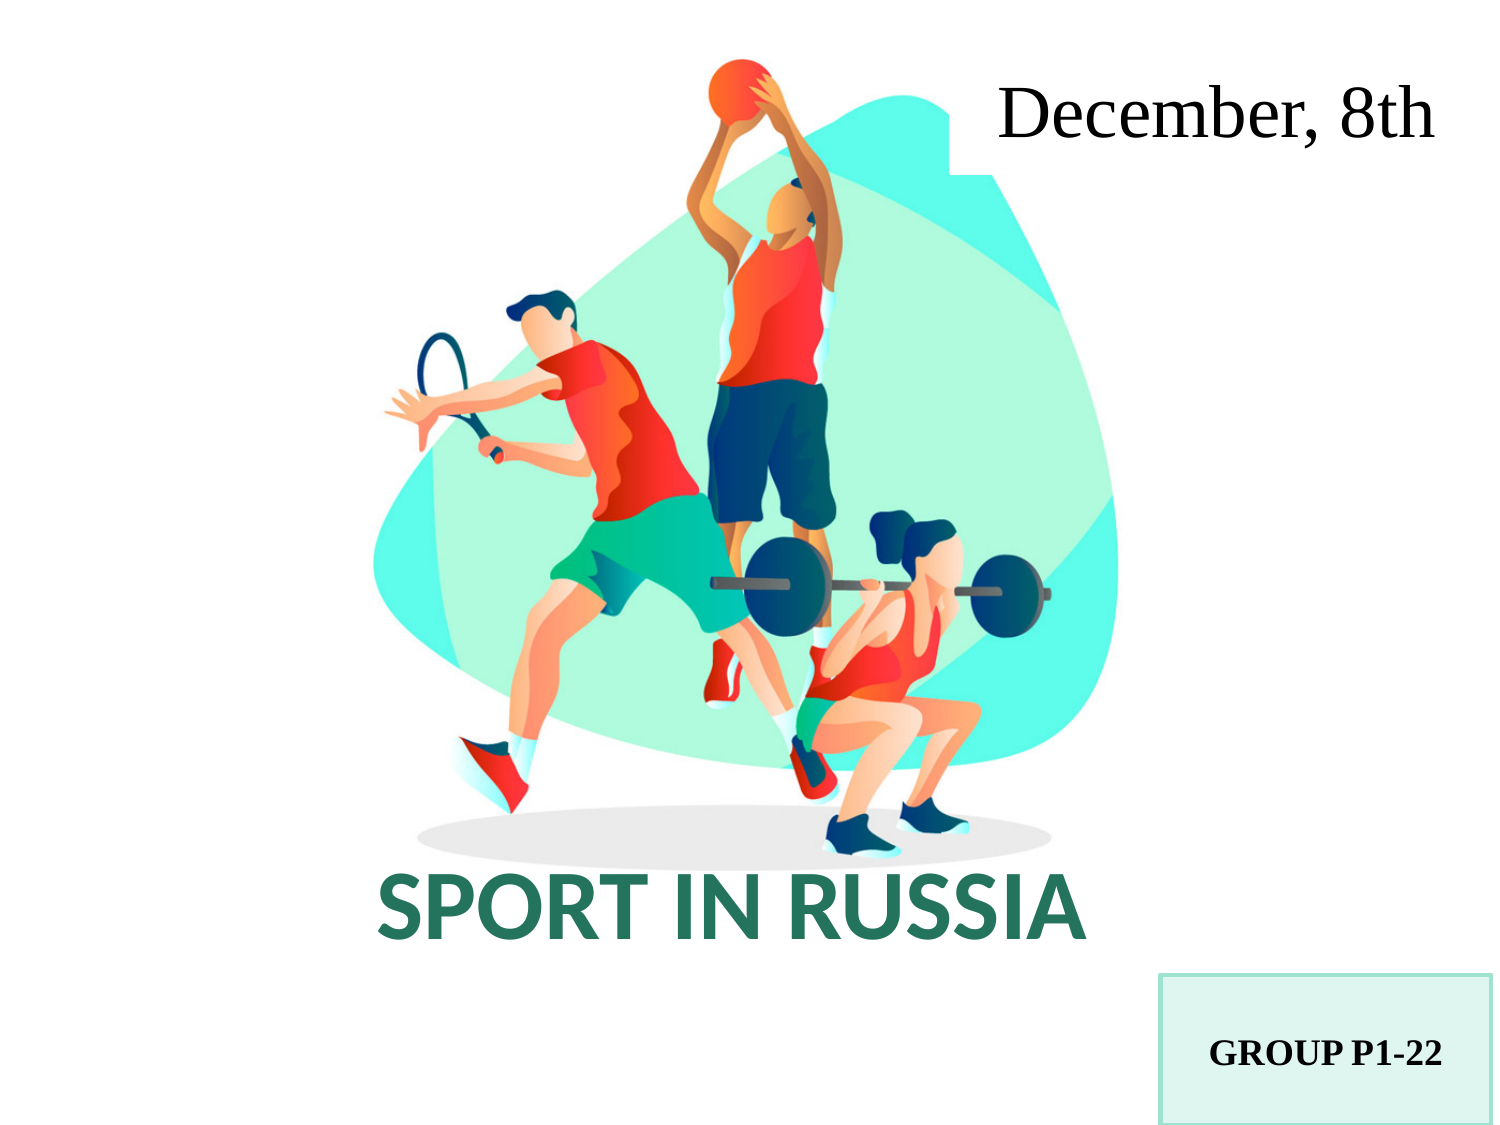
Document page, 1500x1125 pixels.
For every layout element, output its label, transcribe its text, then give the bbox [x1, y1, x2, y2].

text_box GROUP P1-22 [1158, 973, 1493, 1125]
picture [0, 0, 1500, 1125]
text_box December, 8th [949, 41, 1484, 175]
title SPORT IN RUSSIA [123, 786, 1341, 1012]
